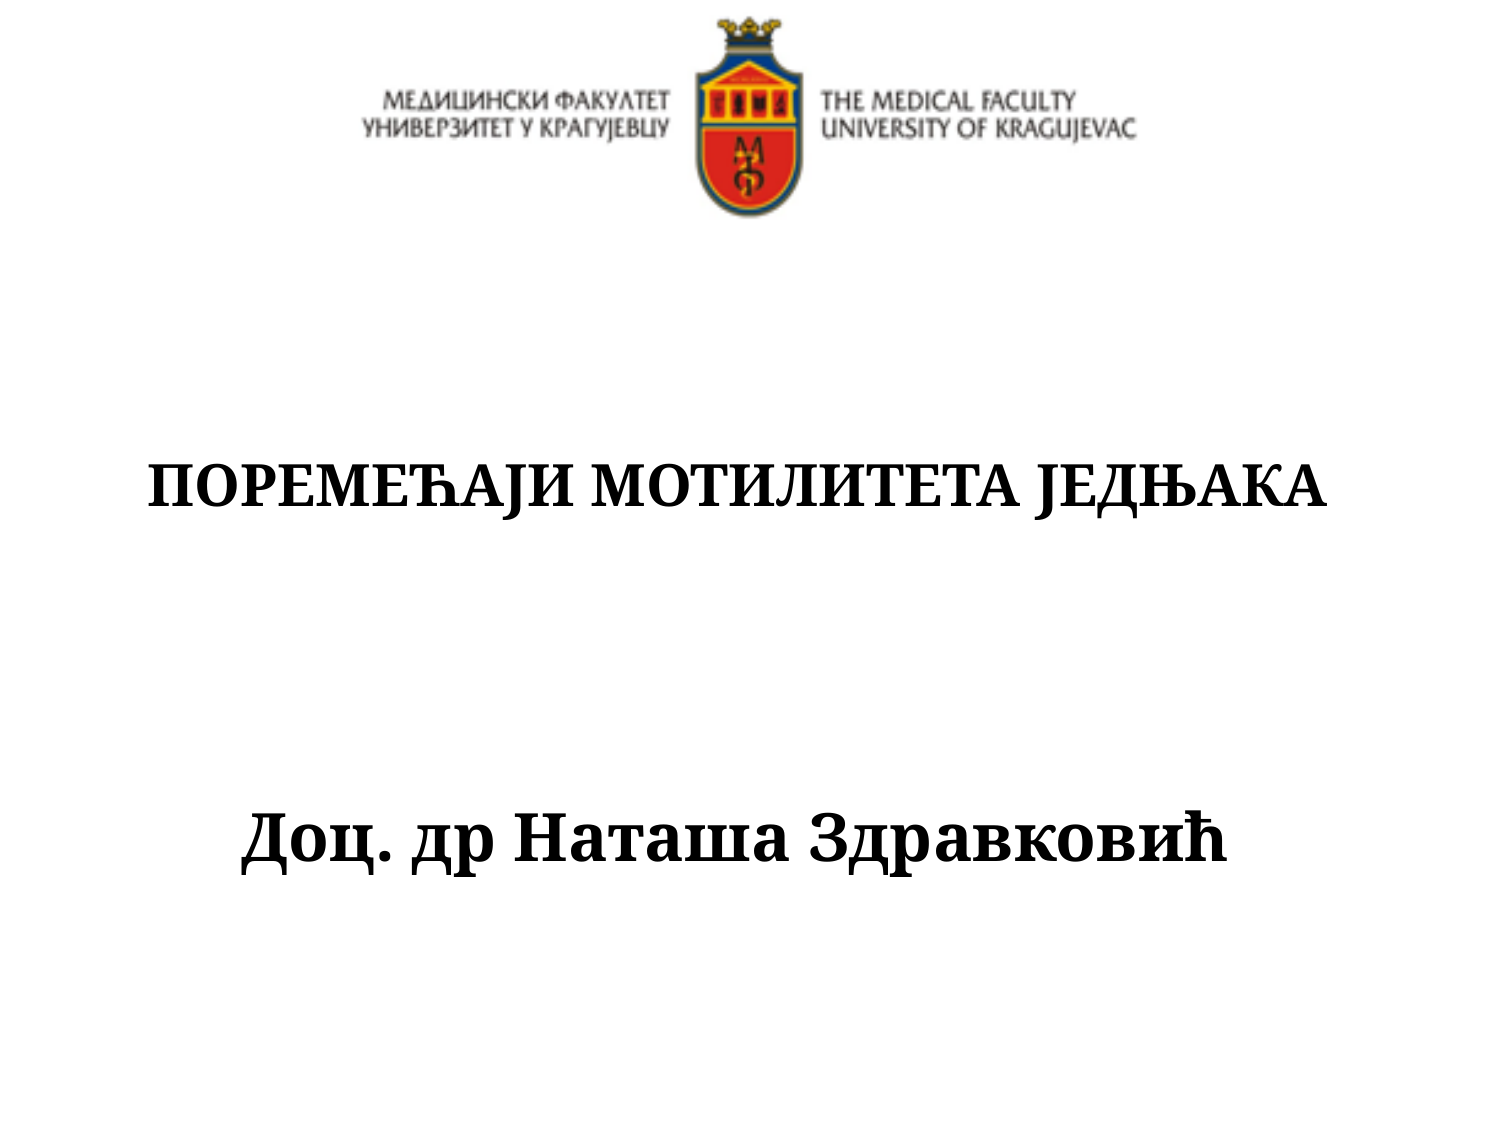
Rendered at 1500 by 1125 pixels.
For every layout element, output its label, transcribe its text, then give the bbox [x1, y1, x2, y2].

title ПОРЕМЕЋАЈИ МОТИЛИТЕТА ЈЕДЊАКА [0, 249, 1475, 717]
picture [210, 12, 1351, 251]
subtitle Доц. др Наташа Здравковић [210, 787, 1261, 1075]
